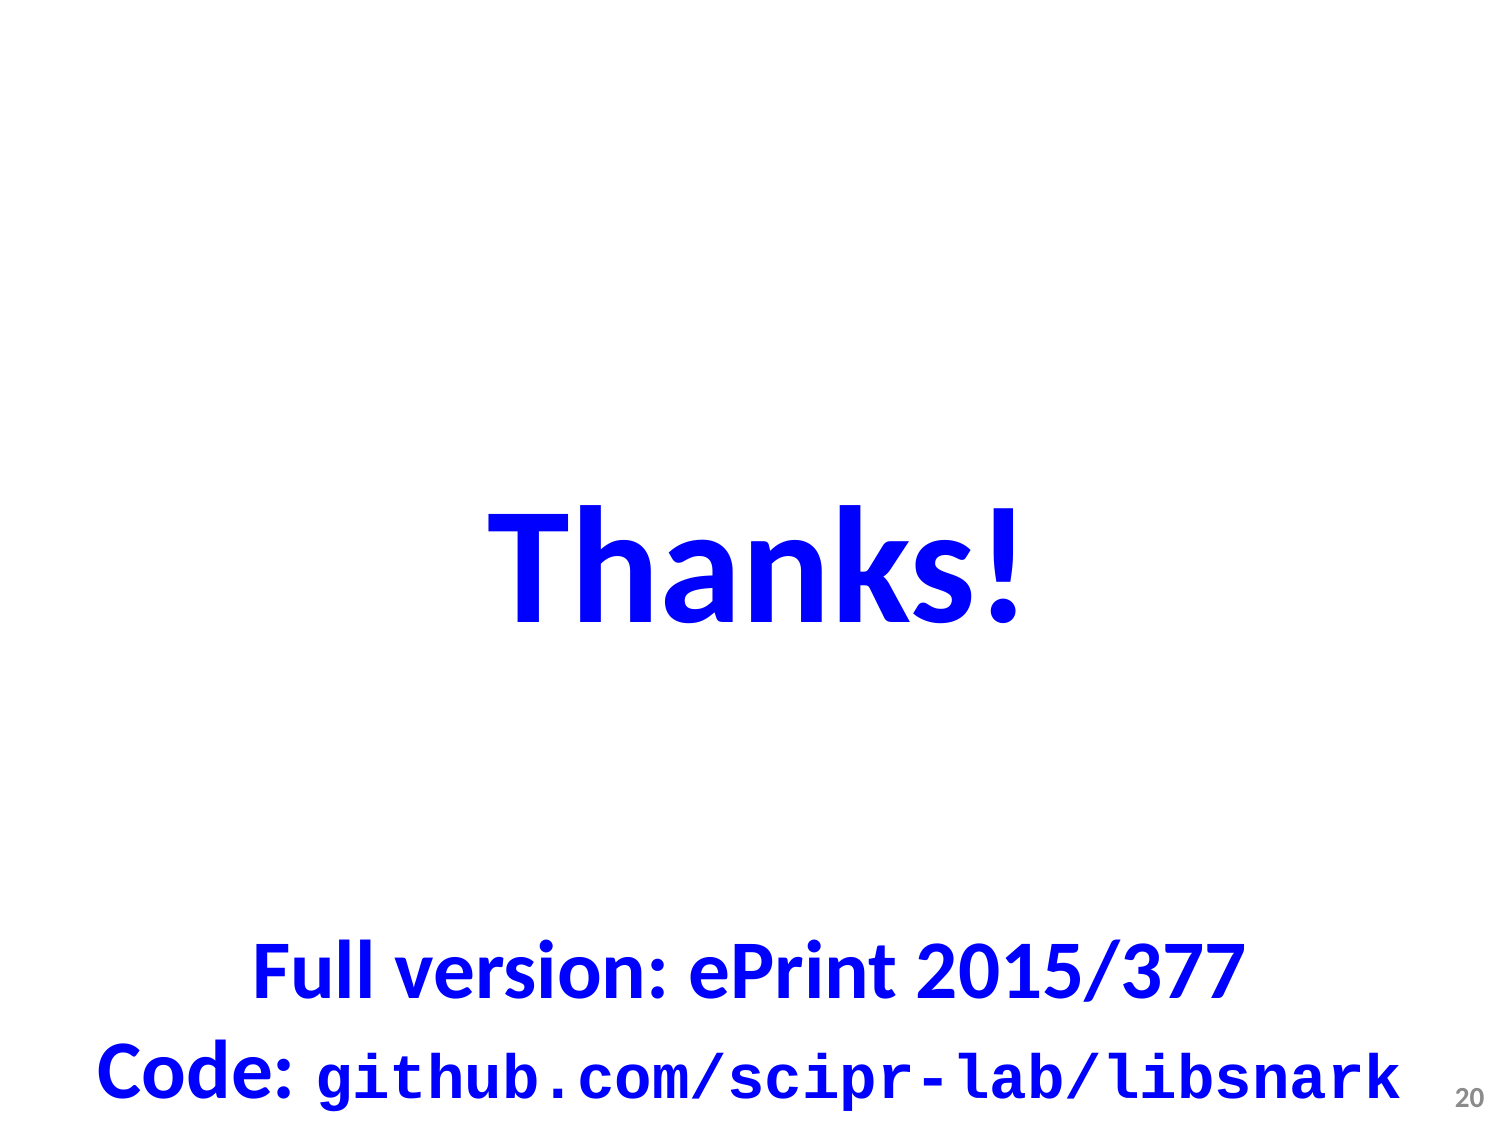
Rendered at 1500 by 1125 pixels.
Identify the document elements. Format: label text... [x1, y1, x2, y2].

text_box Full version: ePrint 2015/377 Code: github.com/scipr-lab/libsnark [34, 907, 1466, 1123]
text_box Thanks! [472, 426, 1093, 686]
slide_number 20 [1149, 1065, 1500, 1125]
